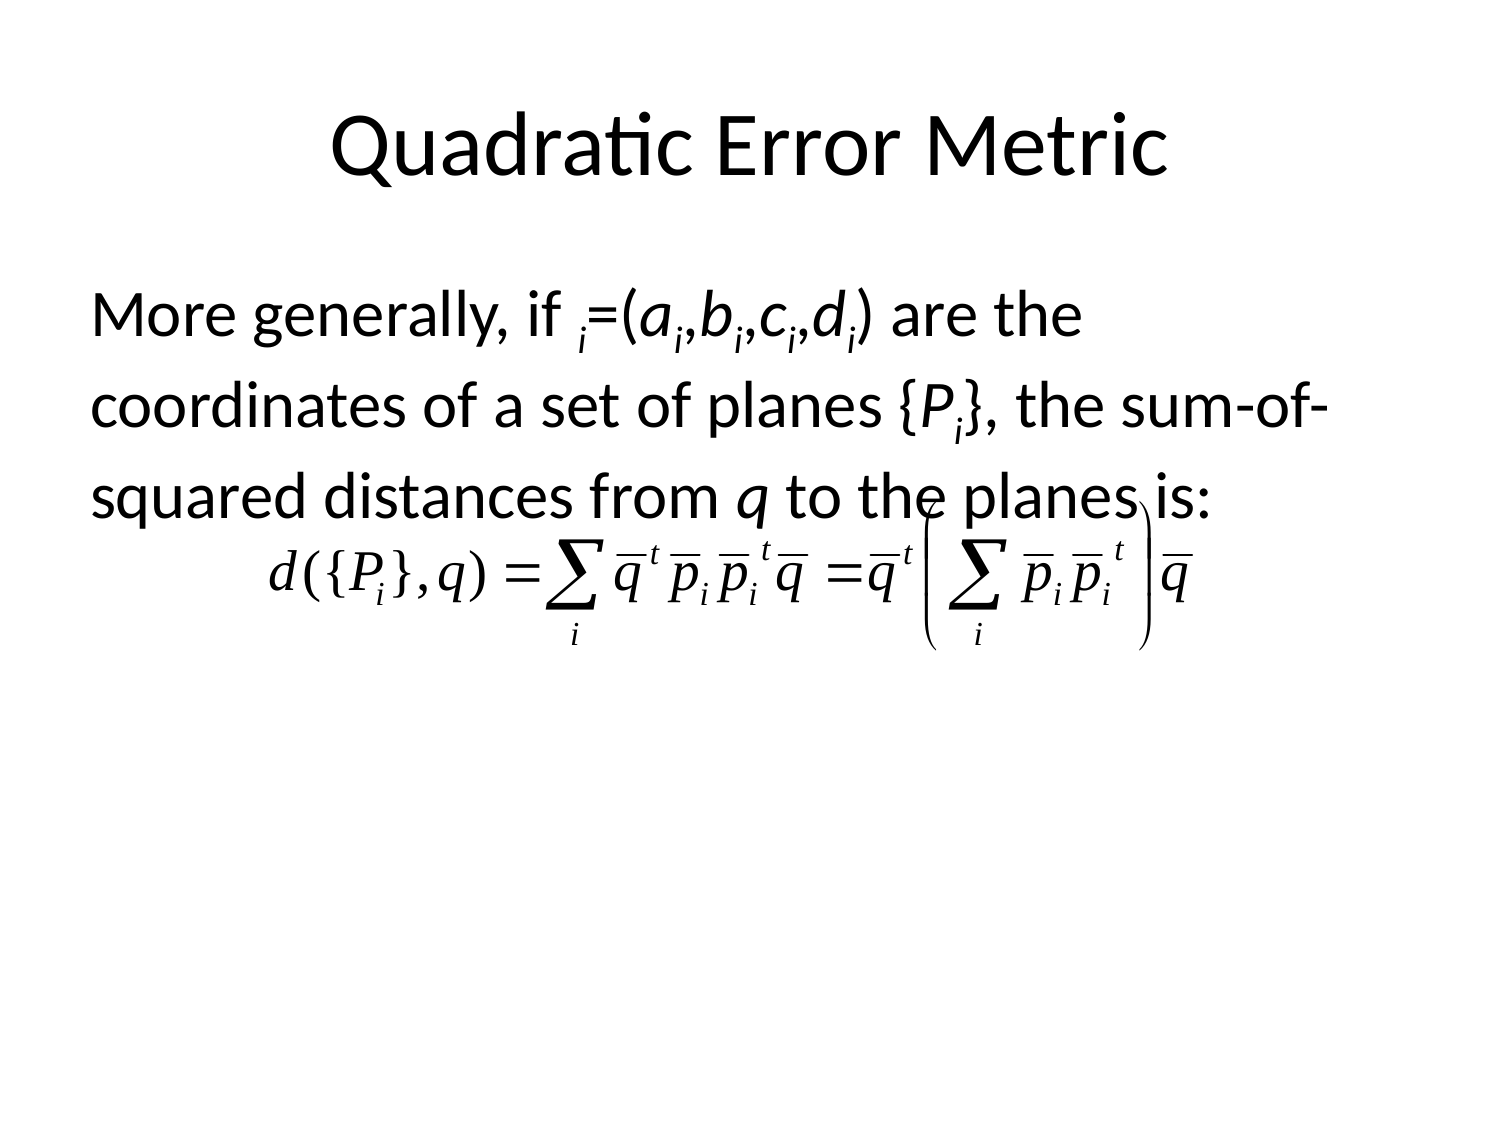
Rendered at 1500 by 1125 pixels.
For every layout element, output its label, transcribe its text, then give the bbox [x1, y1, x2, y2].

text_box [259, 490, 1206, 663]
title Quadratic Error Metric [75, 45, 1425, 233]
